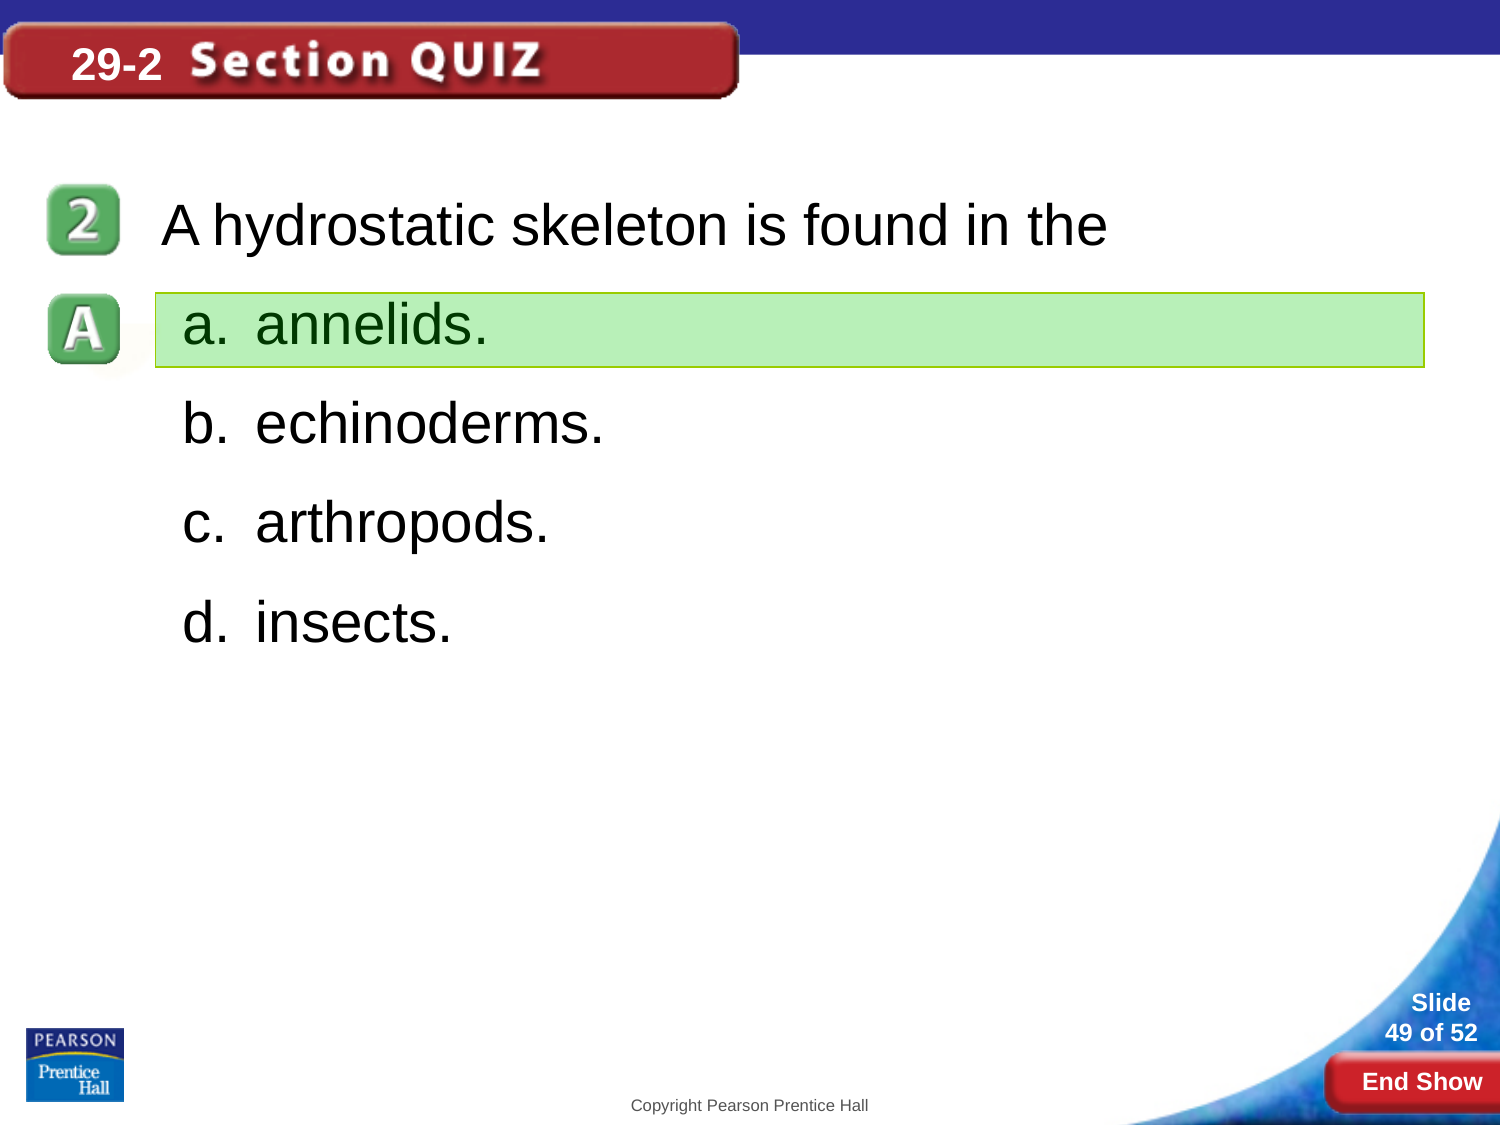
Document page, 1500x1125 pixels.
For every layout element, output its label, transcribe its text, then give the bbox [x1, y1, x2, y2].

picture [0, 0, 1500, 1125]
title 29-2 [2, 26, 179, 98]
footer Copyright Pearson Prentice Hall [512, 1095, 988, 1113]
text_box [155, 292, 1424, 367]
picture [38, 178, 136, 264]
list A hydrostatic skeleton is found in the annelids. echinoderms. arthropods. insects. [44, 179, 1440, 1095]
